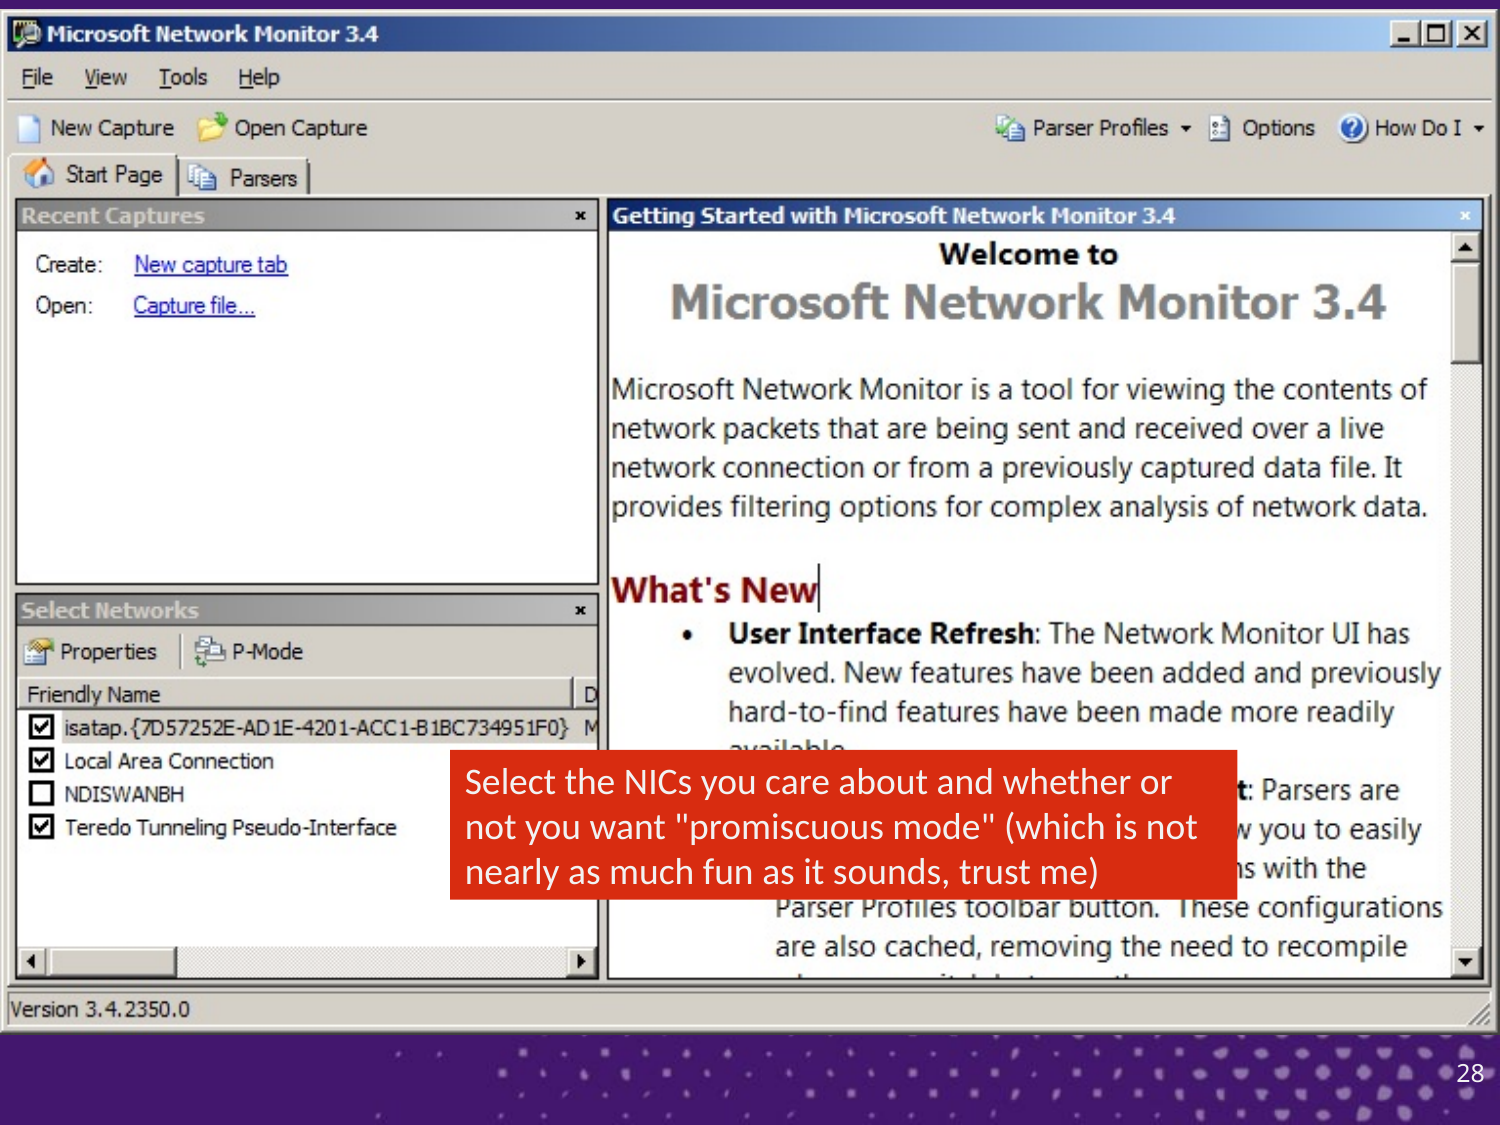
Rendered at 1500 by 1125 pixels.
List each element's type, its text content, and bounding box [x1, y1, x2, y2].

picture [0, 0, 1500, 1125]
slide_number 28 [1187, 1042, 1500, 1113]
